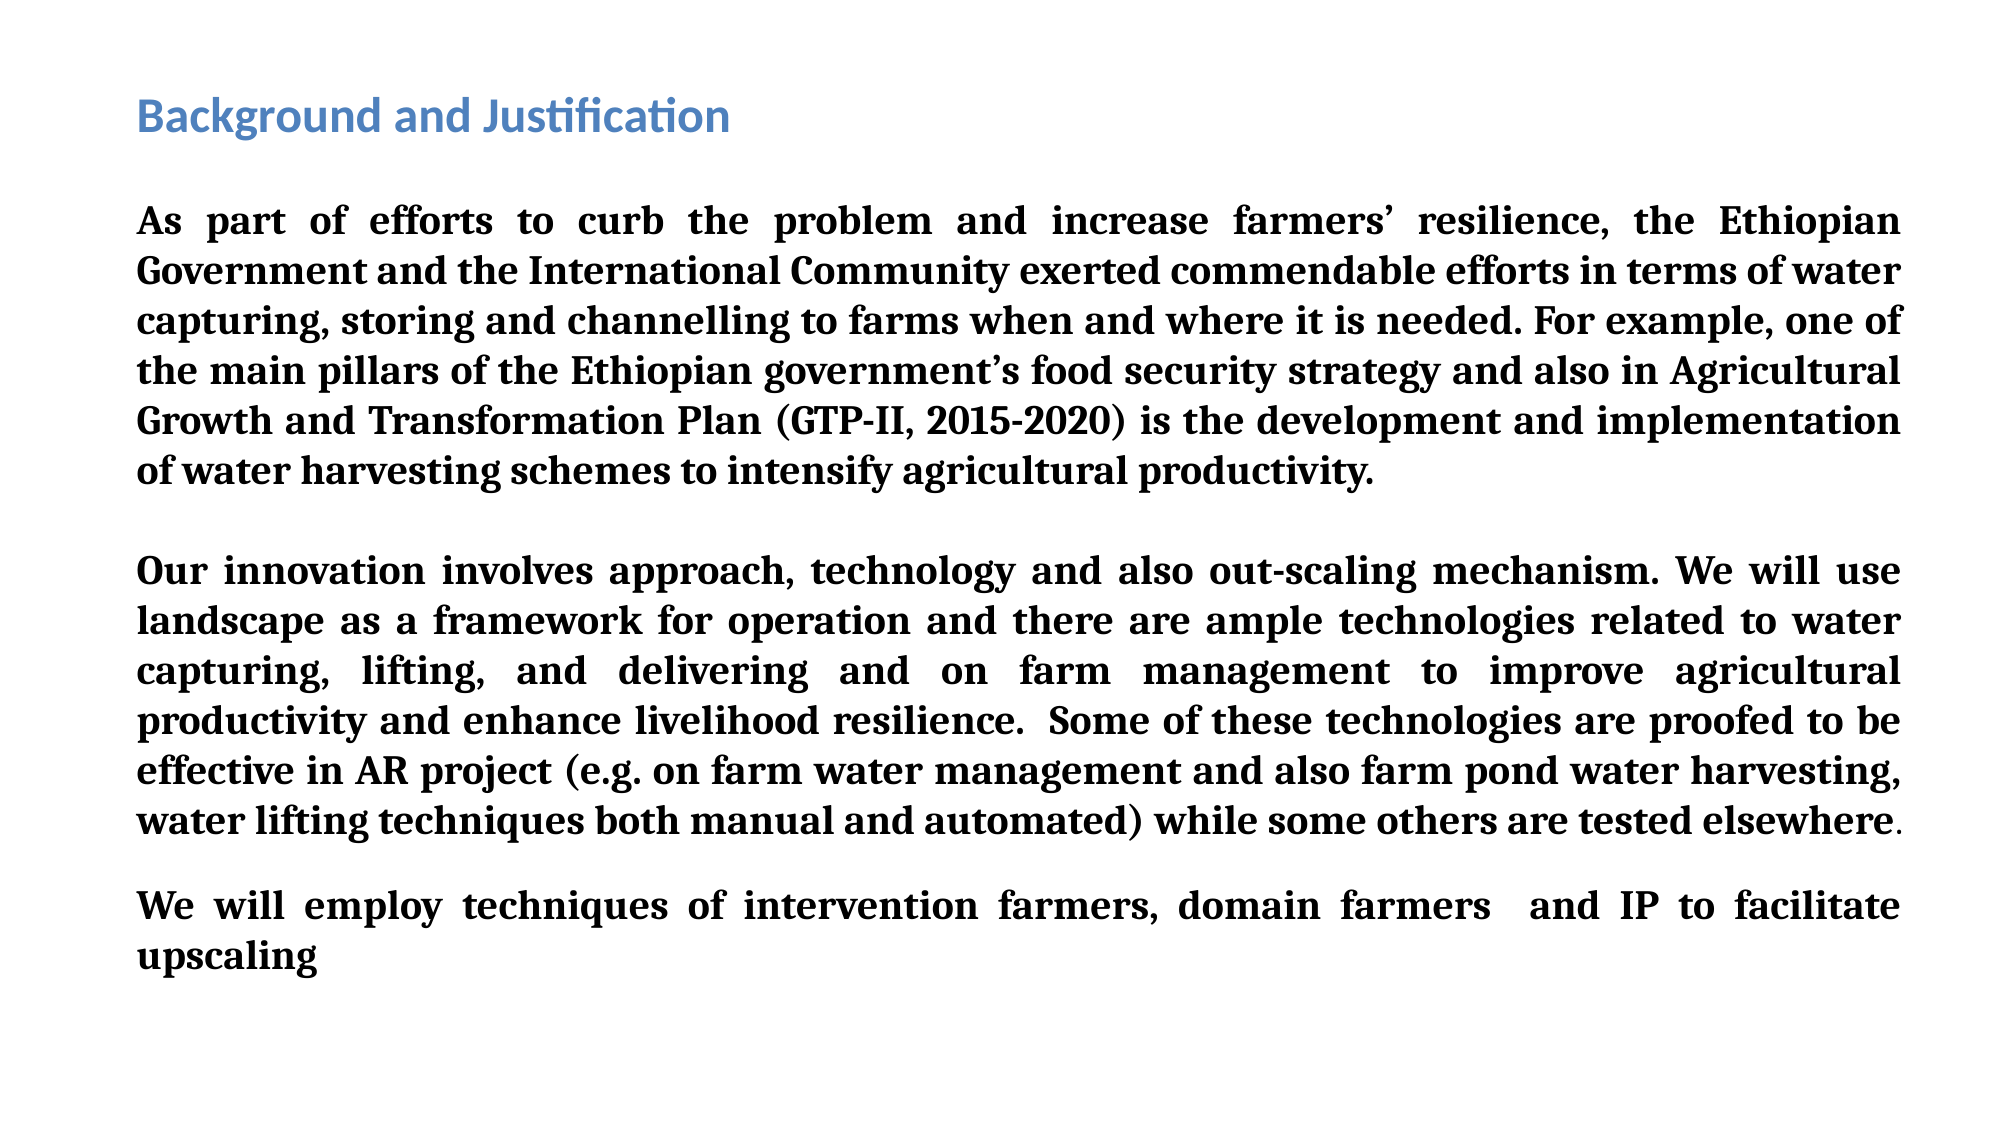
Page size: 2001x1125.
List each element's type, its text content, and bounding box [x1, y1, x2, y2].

text_box Background and Justification As part of efforts to curb the problem and increase farmers’ resilience, the Ethiopian Government and the International Community exerted commendable efforts in terms of water capturing, storing and channelling to farms when and where it is needed. For example, one of the main pillars of the Ethiopian government’s food security strategy and also in Agricultural Growth and Transformation Plan (GTP-II, 2015-2020) is the development and implementation of water harvesting schemes to intensify agricultural productivity. Our innovation involves approach, technology and also out-scaling mechanism. We will use landscape as a framework for operation and there are ample technologies related to water capturing, lifting, and delivering and on farm management to improve agricultural productivity and enhance livelihood resilience. Some of these technologies are proofed to be effective in AR project (e.g. on farm water management and also farm pond water harvesting, water lifting techniques both manual and automated) while some others are tested elsewhere. We will employ techniques of intervention farmers, domain farmers and IP to facilitate upscaling [121, 75, 1918, 986]
